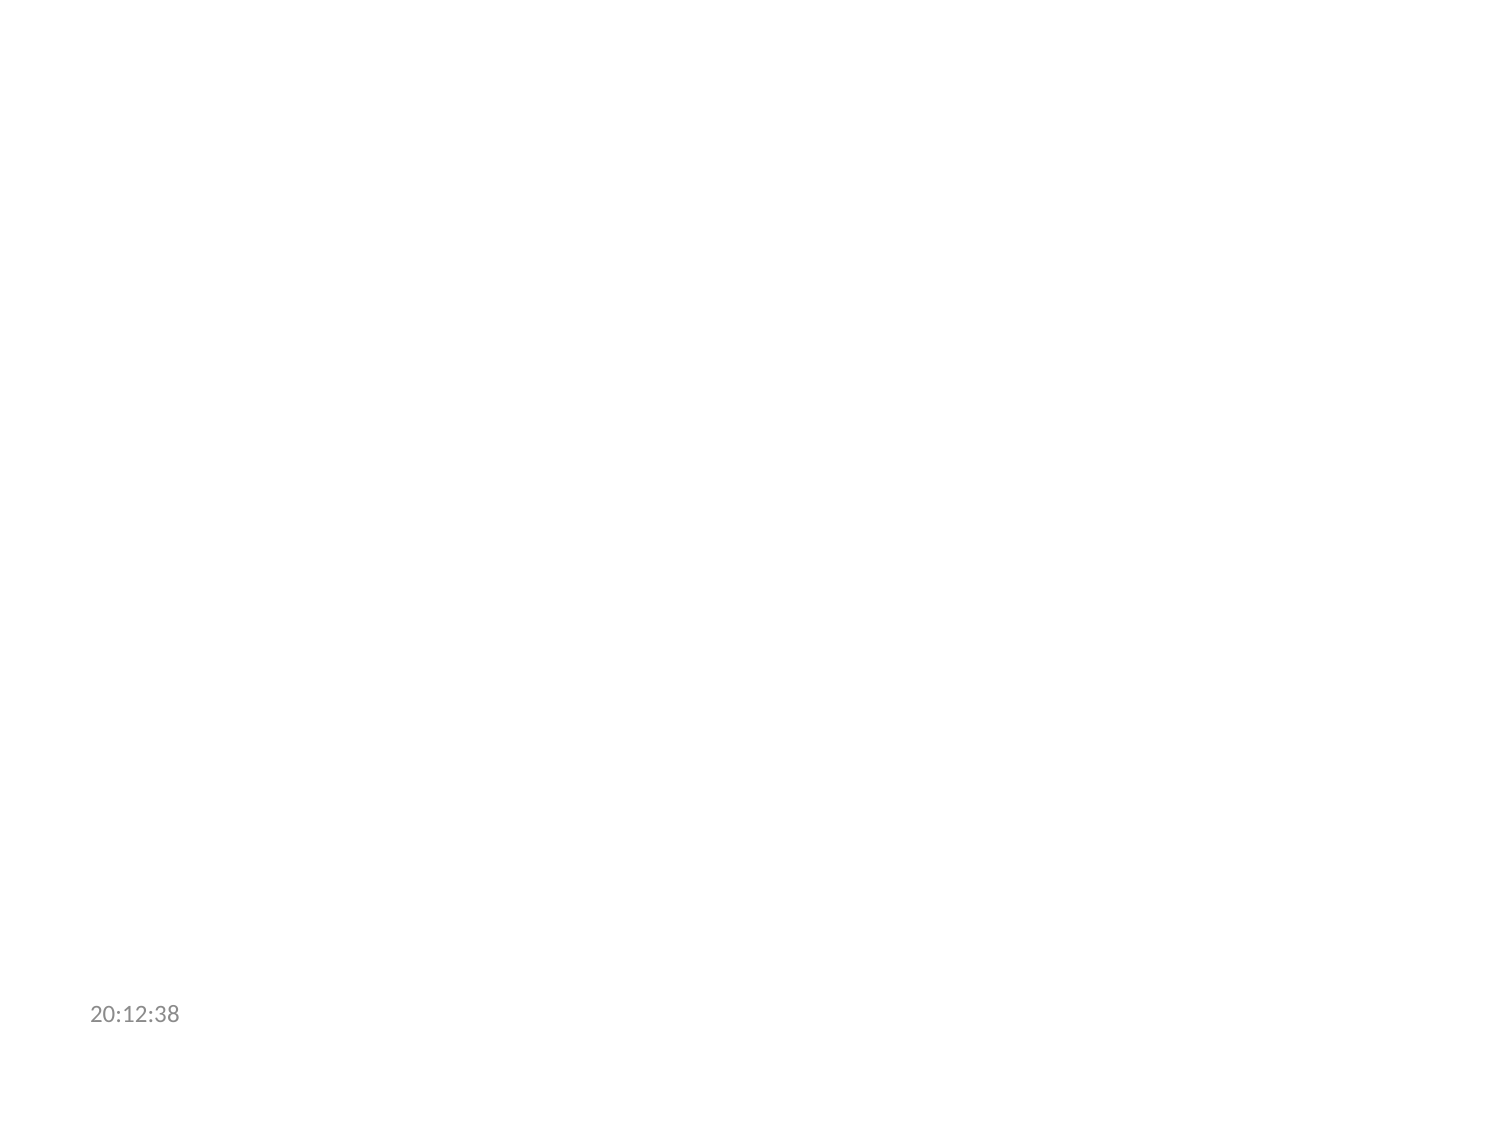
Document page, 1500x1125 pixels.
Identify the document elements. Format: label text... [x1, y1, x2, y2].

text_box 15:35:09 [75, 982, 425, 1043]
